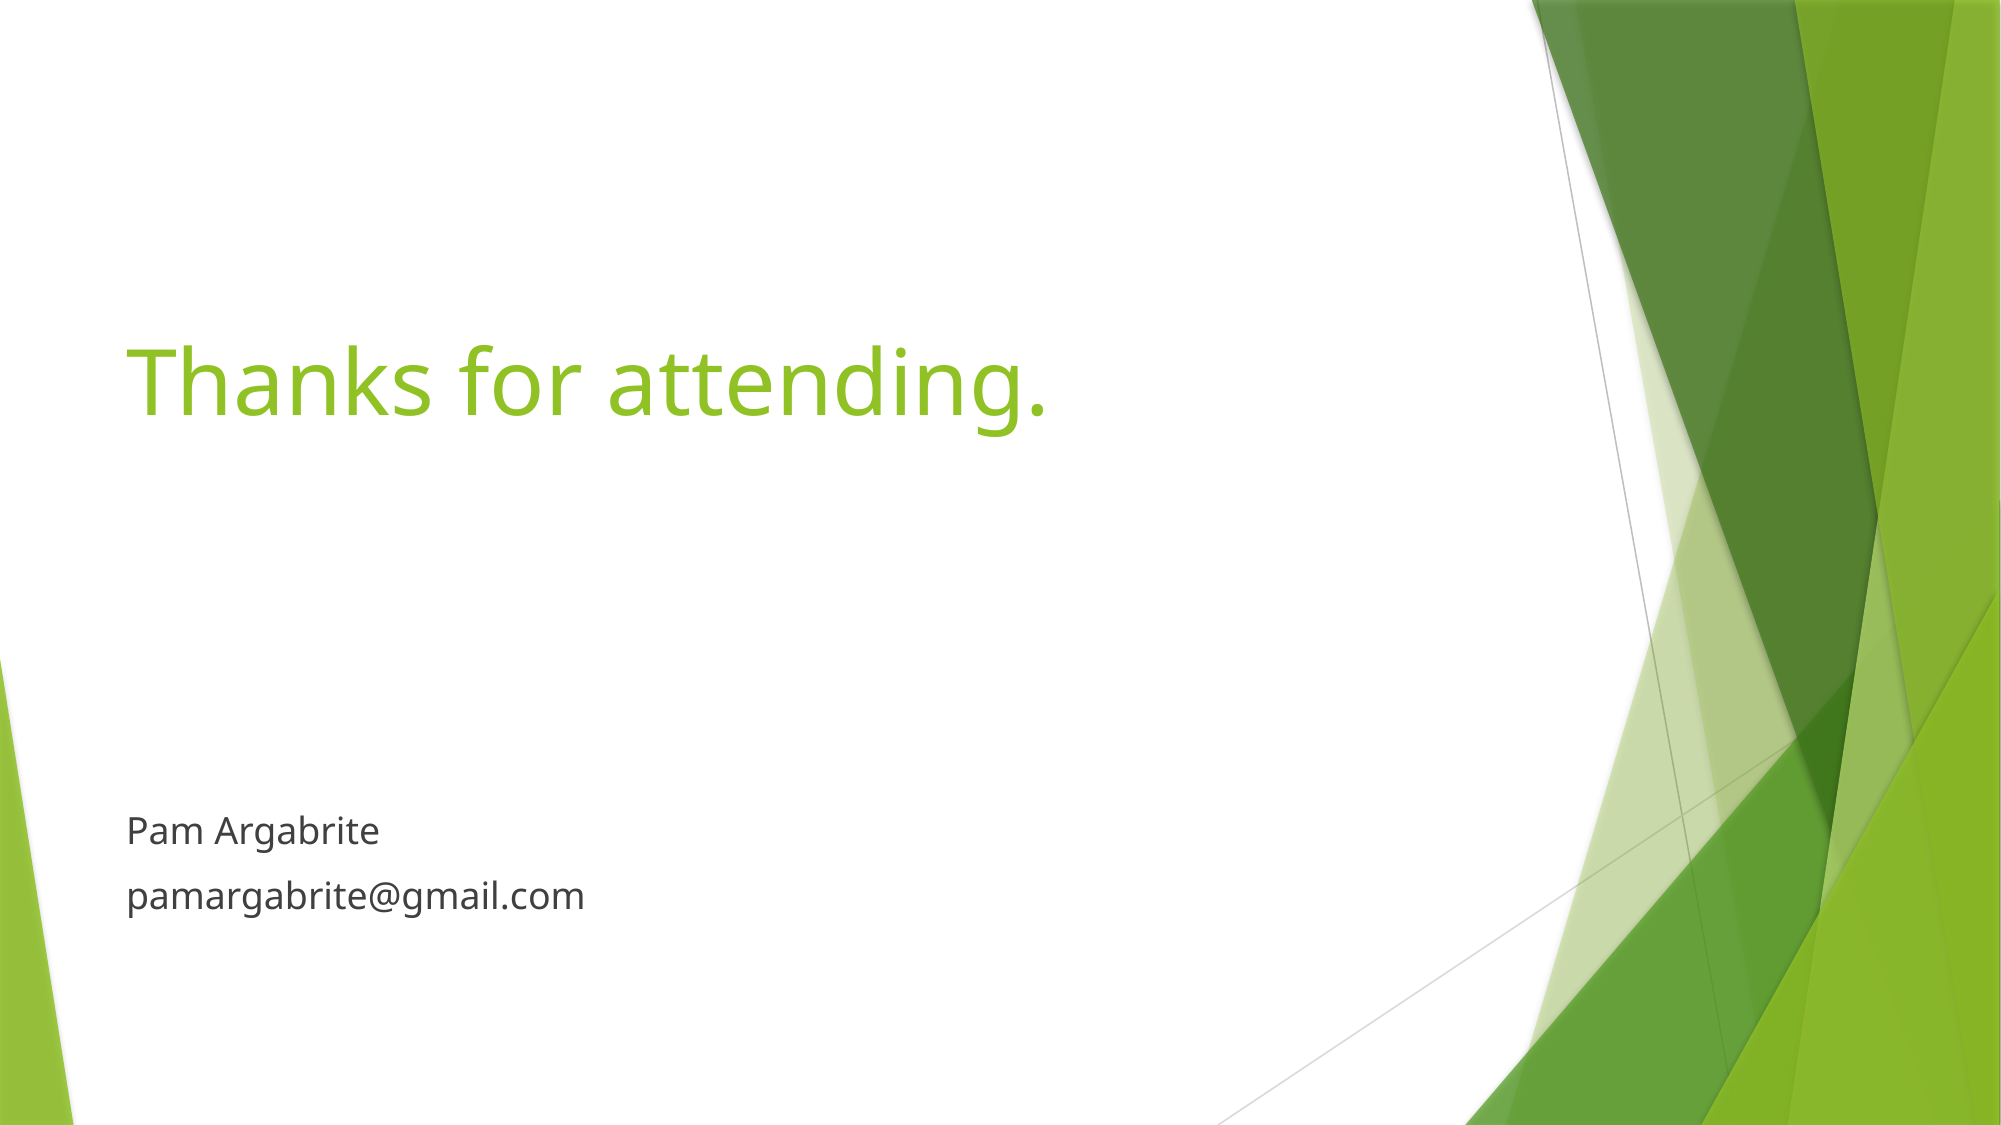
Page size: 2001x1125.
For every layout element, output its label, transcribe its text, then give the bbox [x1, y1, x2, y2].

title Thanks for attending. [111, 99, 1522, 659]
list Pam Argabrite pamargabrite@gmail.com [111, 733, 1522, 992]
